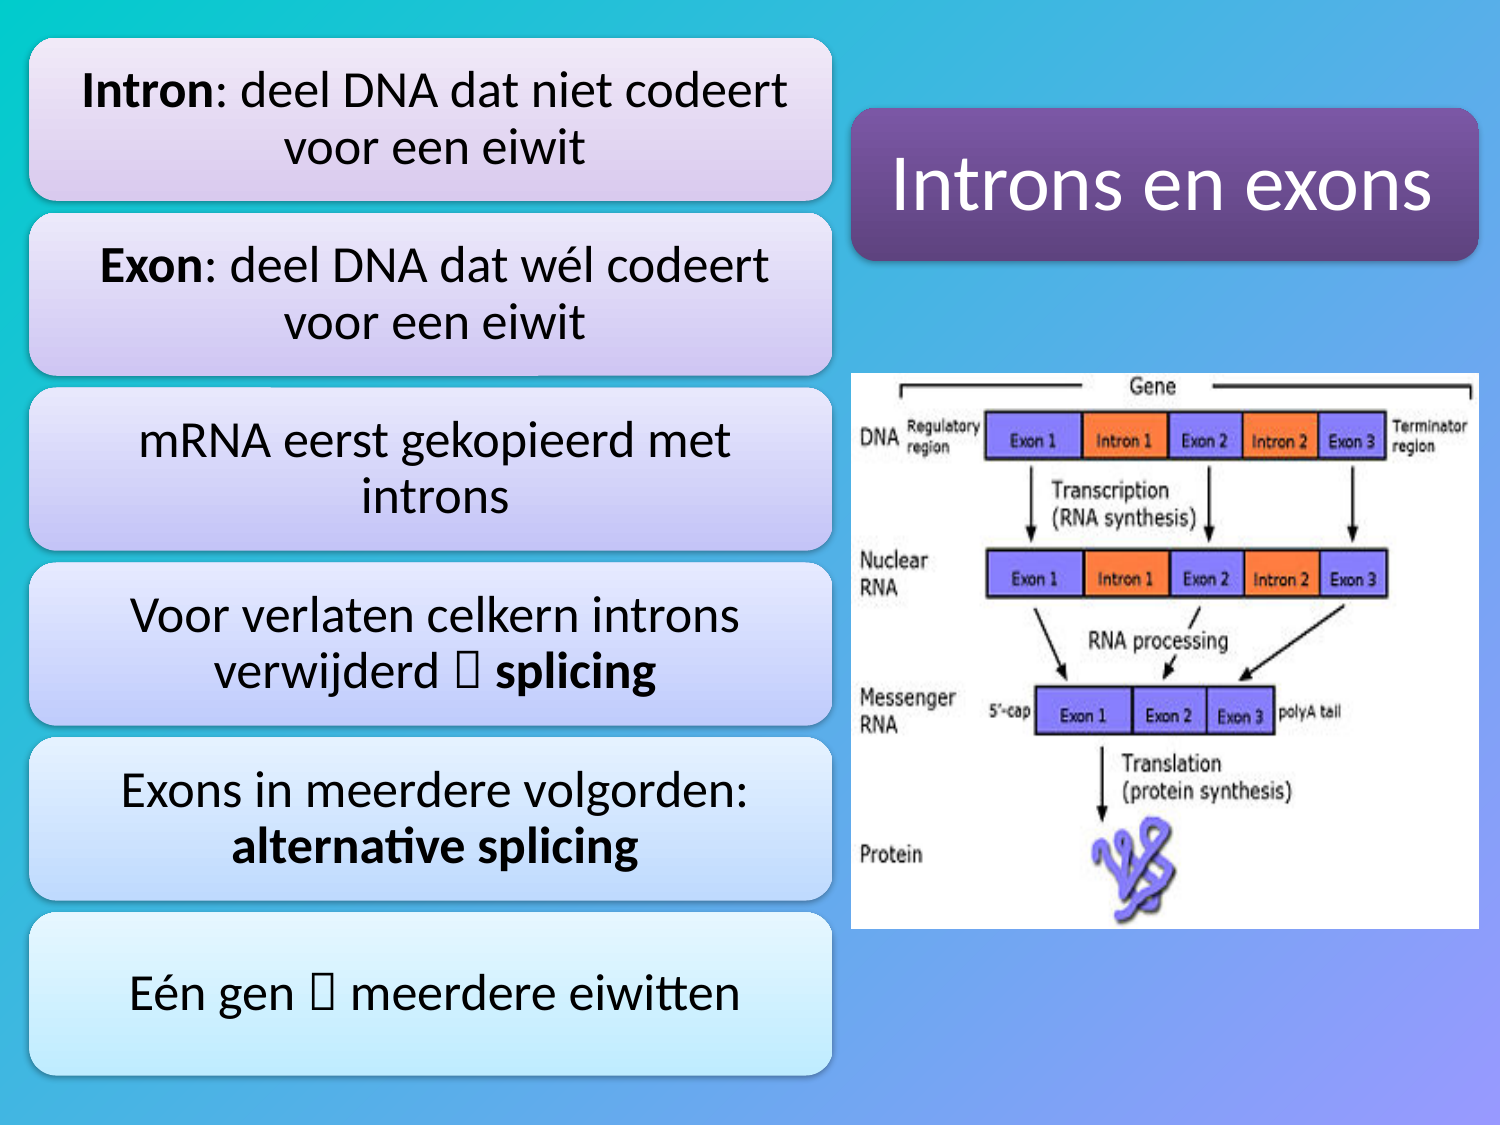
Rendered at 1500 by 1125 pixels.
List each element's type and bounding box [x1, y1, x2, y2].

text_box [851, 66, 1480, 303]
list [29, 30, 833, 1083]
picture [851, 373, 1479, 929]
